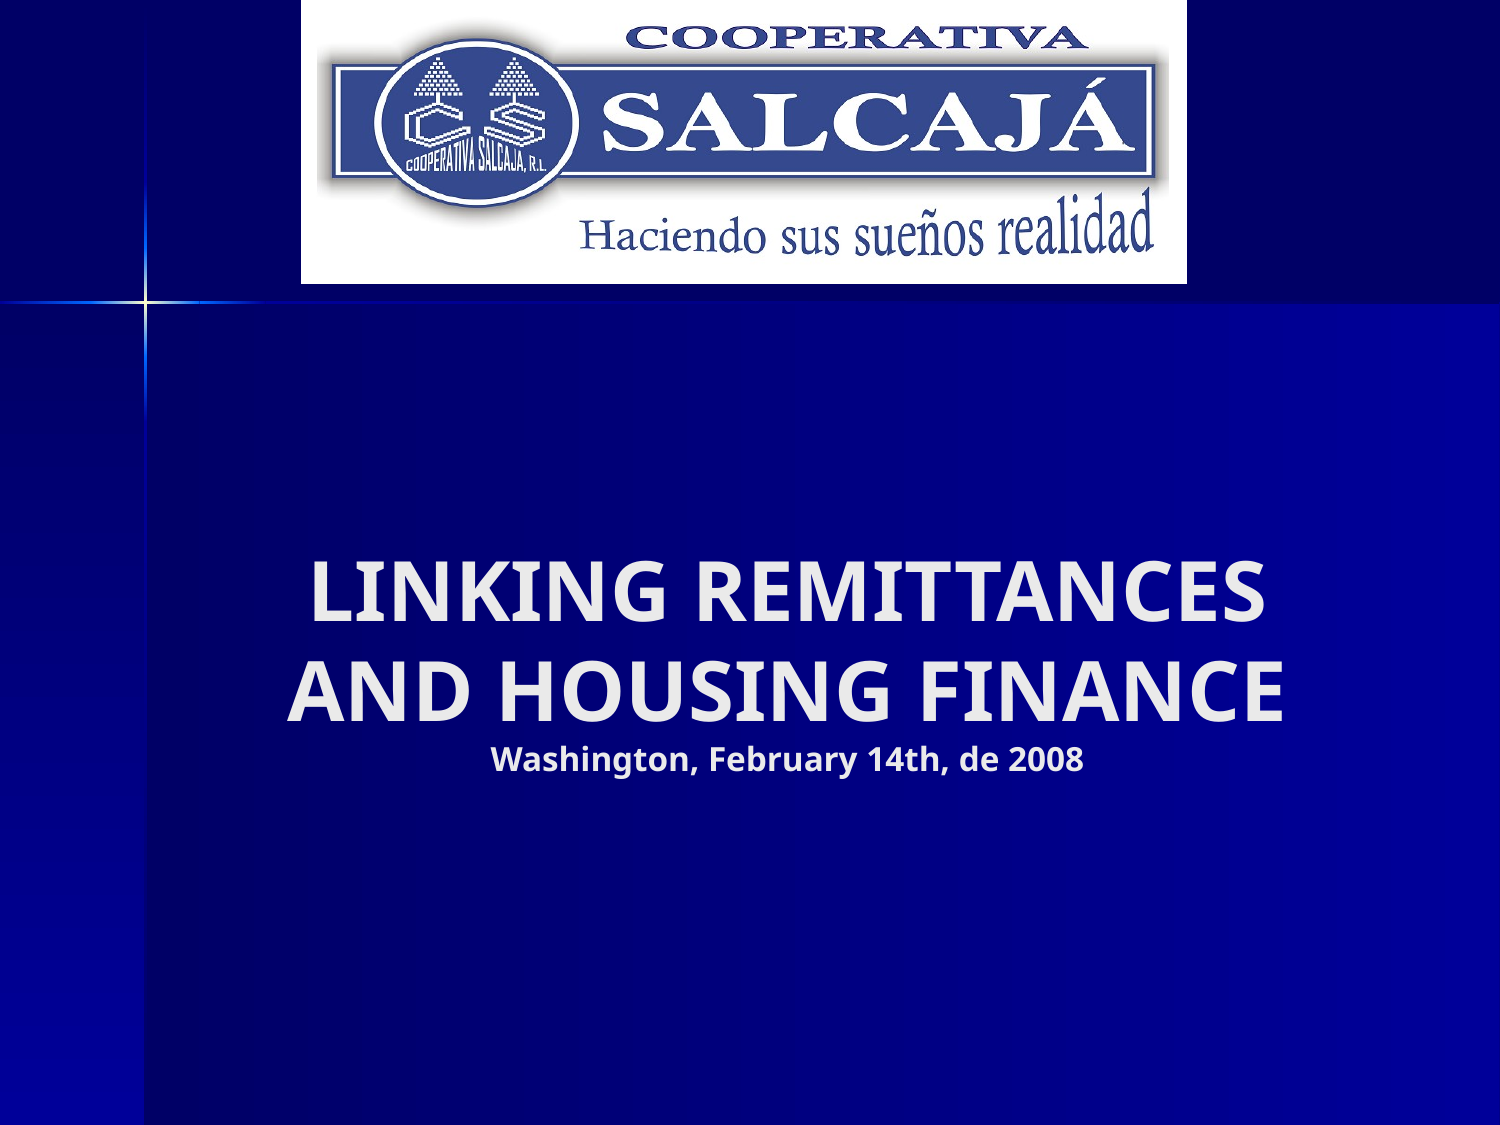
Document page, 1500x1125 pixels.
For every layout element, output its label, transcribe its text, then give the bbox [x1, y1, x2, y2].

picture [300, 0, 1188, 284]
title LINKING REMITTANCES AND HOUSING FINANCE Washington, February 14th, de 2008 [206, 550, 1370, 786]
